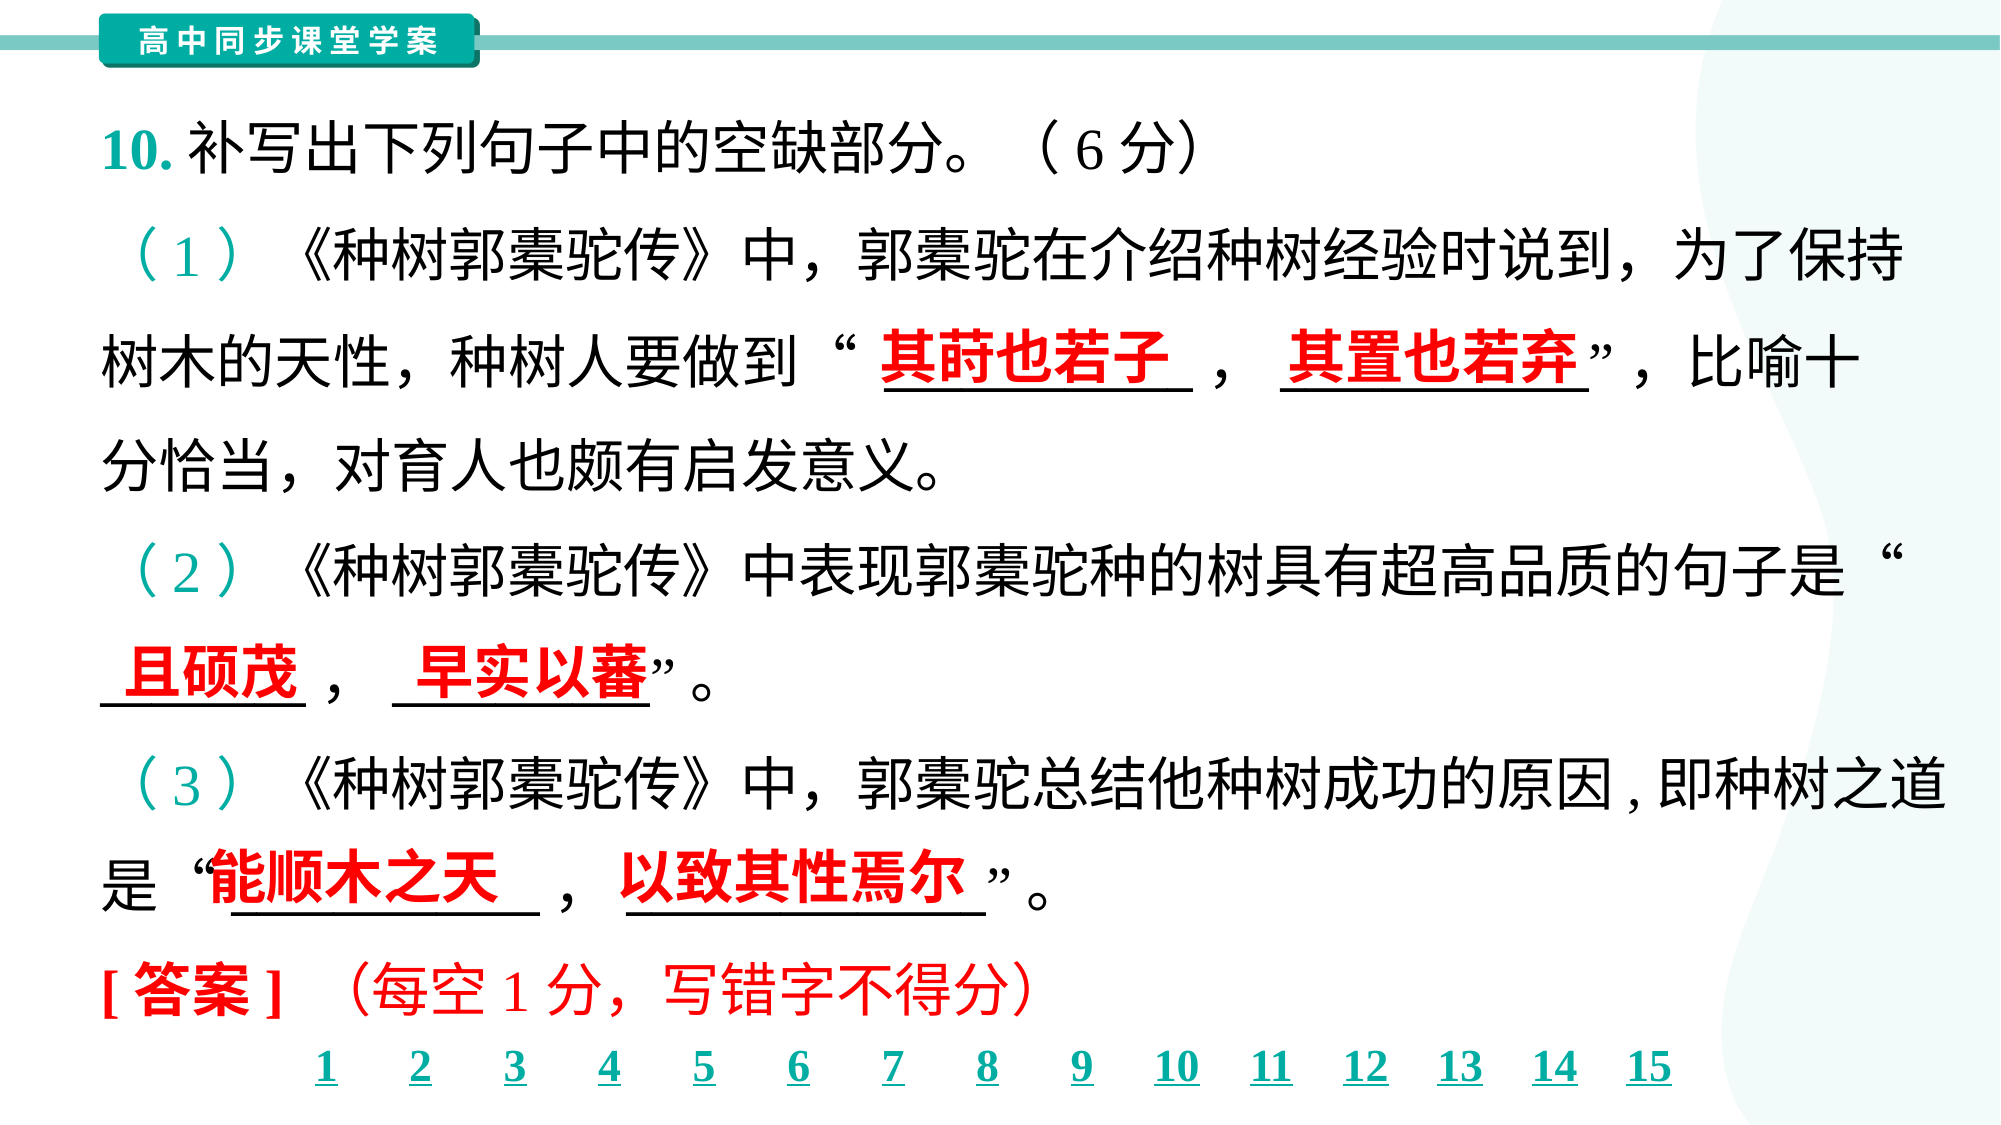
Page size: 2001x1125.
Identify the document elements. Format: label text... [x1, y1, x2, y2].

text_box 10.补写出下列句子中的空缺部分。（6分） [100, 76, 1899, 170]
picture [0, 0, 2000, 1125]
text_box （1）《种树郭橐驼传》中，郭橐驼在介绍种树经验时说到，为了保持 树木的天性，种树人要做到“ ____________，____________”，比喻十 分恰当，对育人也颇有启发意义。 [100, 182, 1899, 488]
text_box [答案] （每空1分，写错字不得分） [100, 918, 1899, 1011]
text_box （2）《种树郭橐驼传》中表现郭橐驼种的树具有超高品质的句子是“ ________，__________”。 （3）《种树郭橐驼传》中，郭橐驼总结他种树成功的原因,即种树之道 是“____________，______________”。 [100, 498, 1899, 908]
text_box 其莳也若子 [857, 283, 1193, 378]
text_box 其置也若弃 [1265, 283, 1601, 378]
text_box 且硕茂 [102, 599, 321, 694]
text_box 以致其性焉尔 [594, 808, 989, 900]
text_box 能顺木之天 [186, 808, 522, 900]
text_box 早实以蕃 [393, 599, 671, 694]
